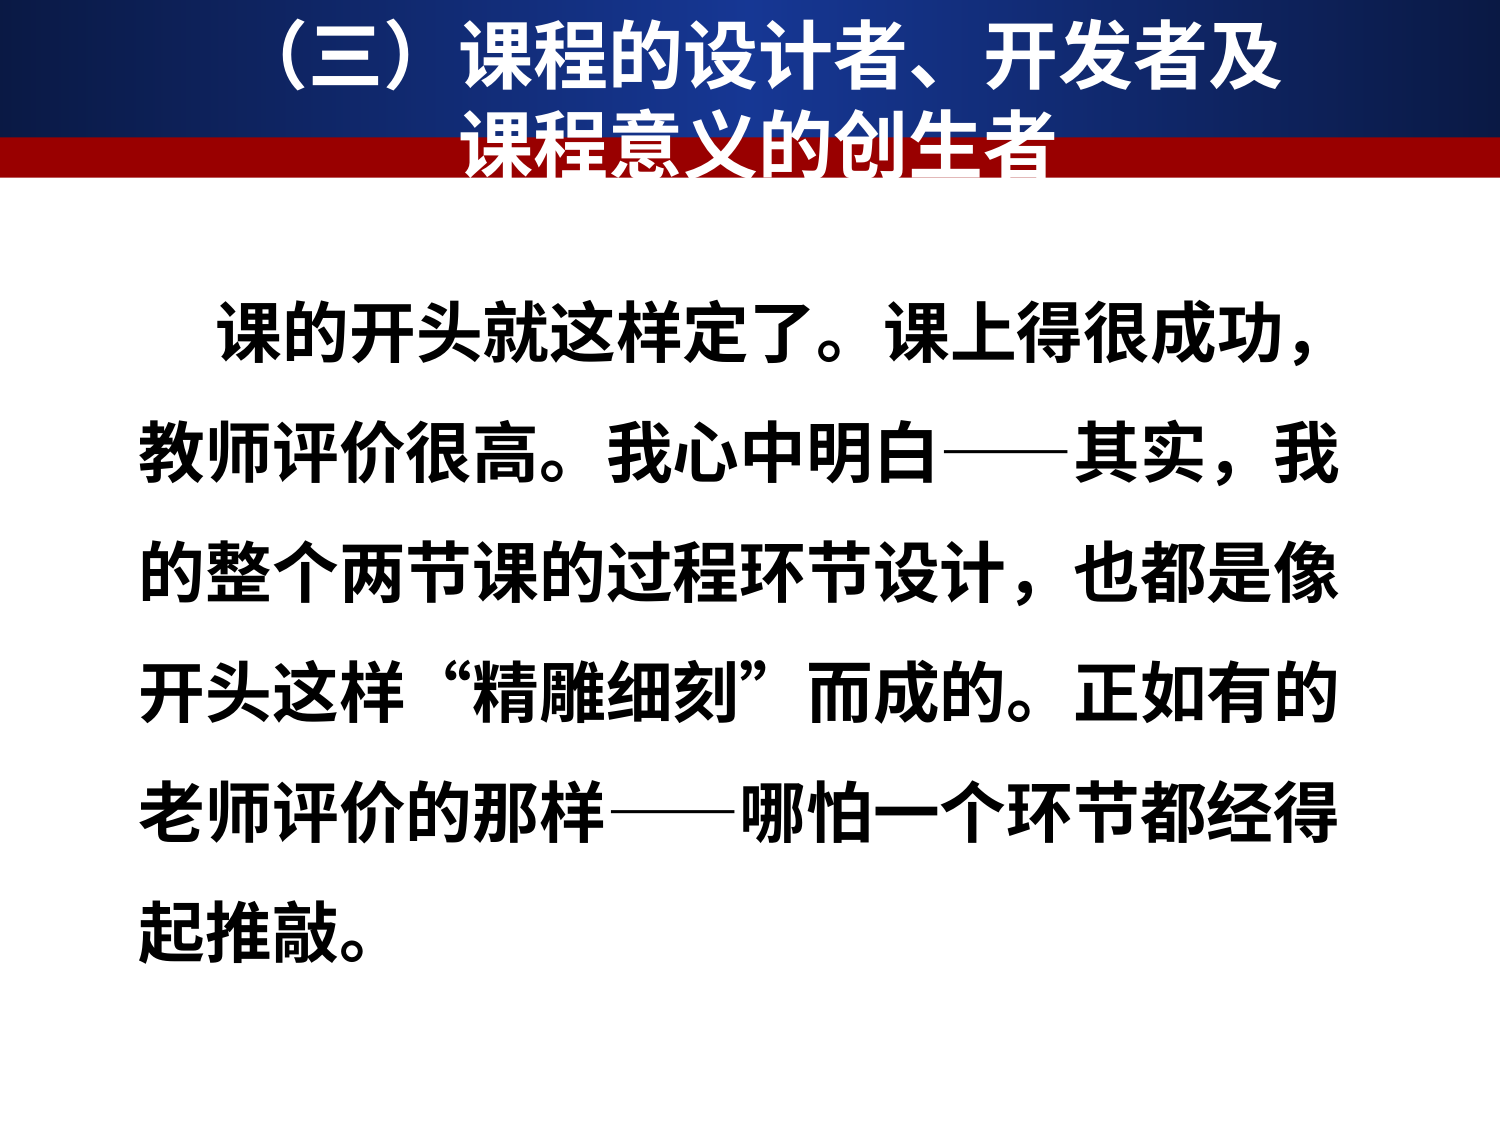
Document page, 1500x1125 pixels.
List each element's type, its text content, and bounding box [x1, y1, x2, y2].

list 课的开头就这样定了。课上得很成功，教师评价很高。我心中明白——其实，我的整个两节课的过程环节设计，也都是像开头这样“精雕细刻”而成的。正如有的老师评价的那样——哪怕一个环节都经得起推敲。 [123, 243, 1365, 1000]
title （三）课程的设计者、开发者及 课程意义的创生者 [0, 0, 1500, 197]
